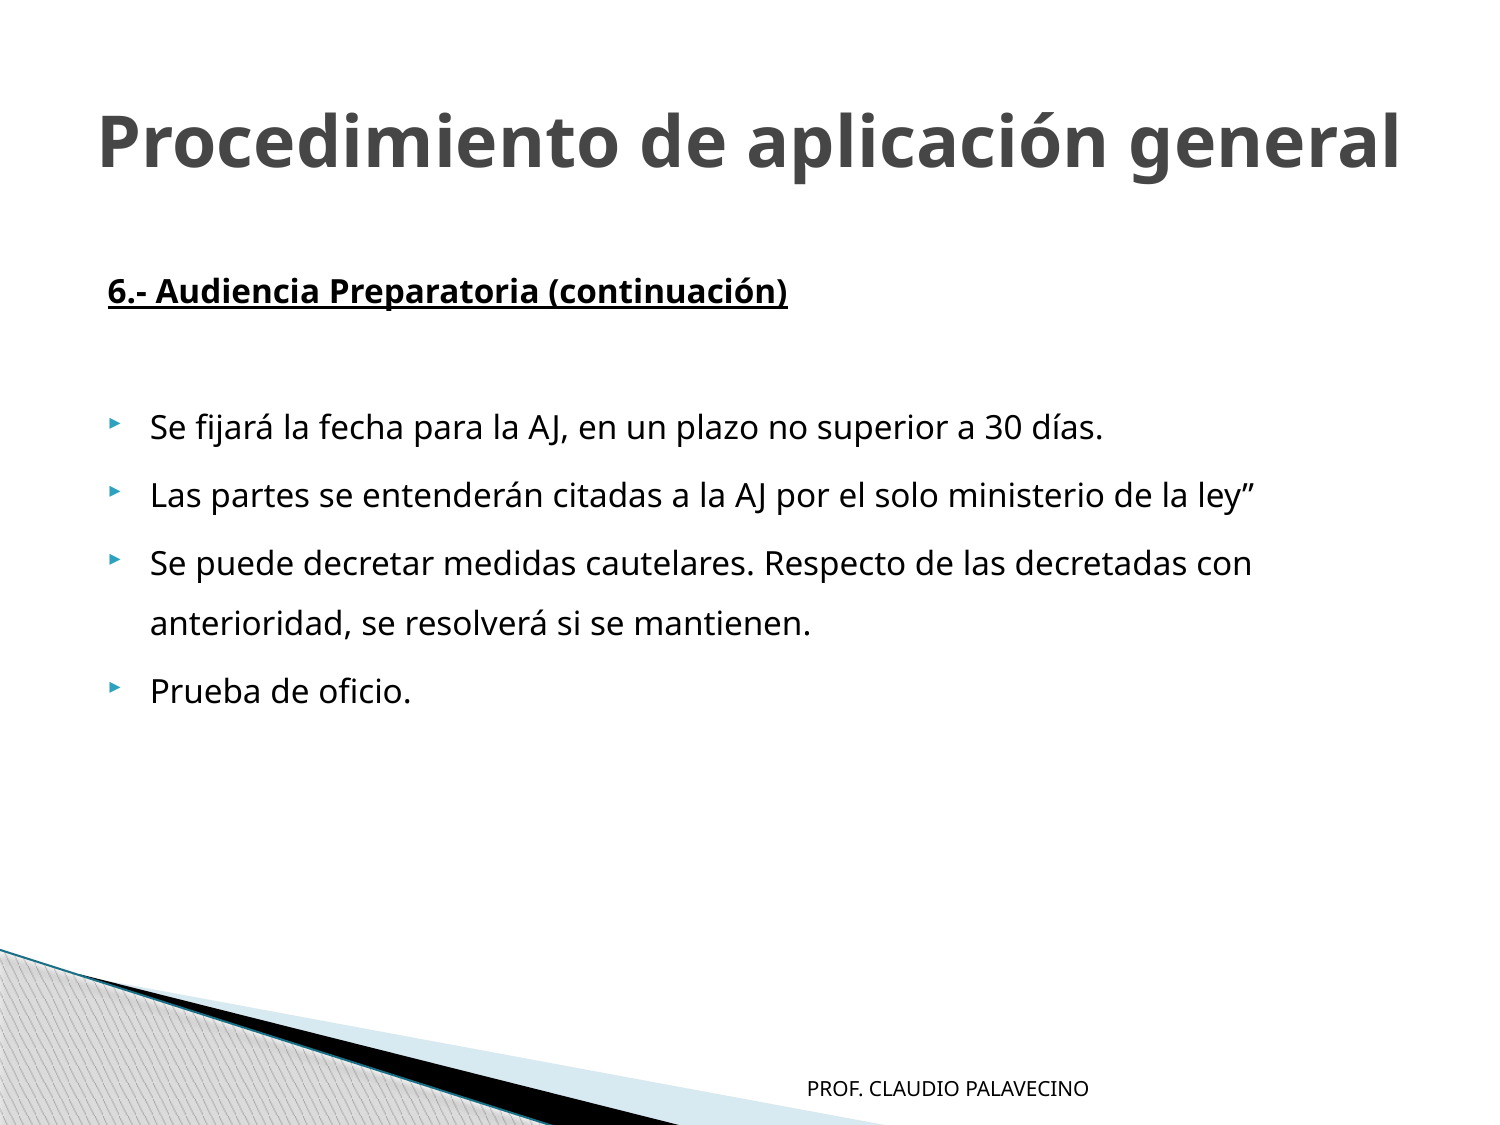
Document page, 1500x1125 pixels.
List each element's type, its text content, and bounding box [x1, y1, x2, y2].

footer PROF. CLAUDIO PALAVECINO [718, 1051, 1105, 1112]
title Procedimiento de aplicación general [75, 45, 1425, 233]
list 6.- Audiencia Preparatoria (continuación) Se fijará la fecha para la AJ, en un plazo no superior a 30 días. Las partes se entenderán citadas a la AJ por el solo ministerio de la ley” Se puede decretar medidas cautelares. Respecto de las decretadas con anterioridad, se resolverá si se mantienen. Prueba de oficio. [75, 243, 1425, 1020]
